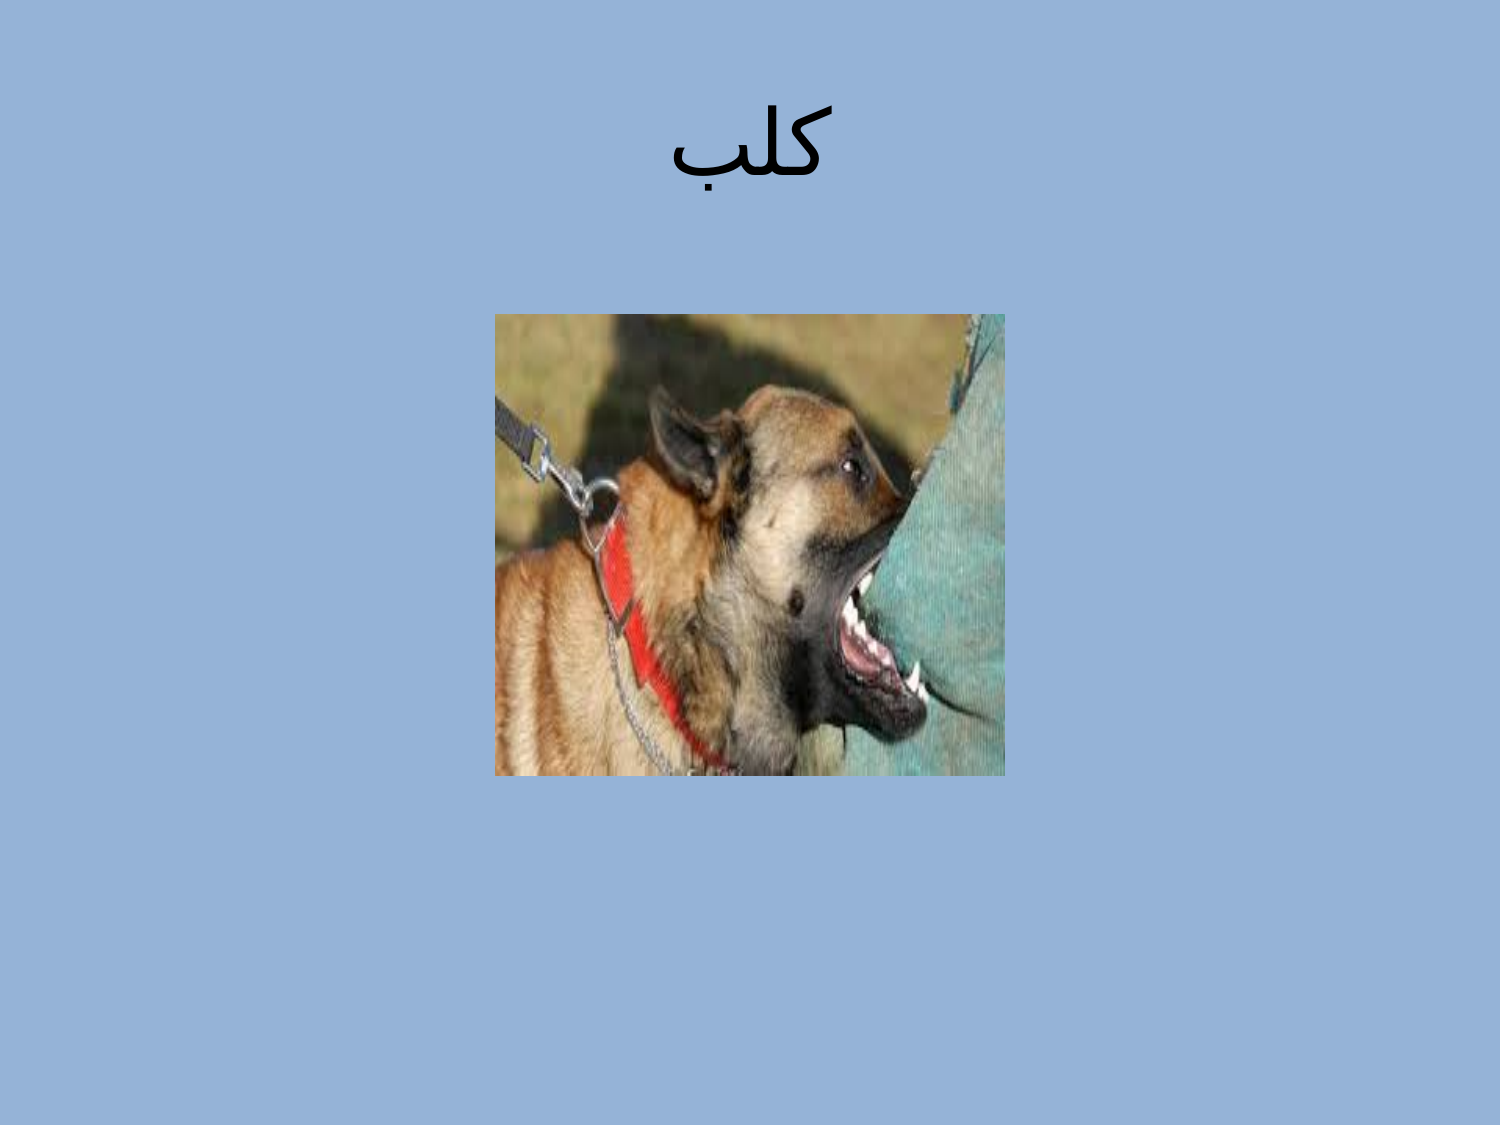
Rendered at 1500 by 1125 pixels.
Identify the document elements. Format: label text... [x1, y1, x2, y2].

picture [495, 314, 1005, 776]
title كلب [75, 45, 1425, 233]
